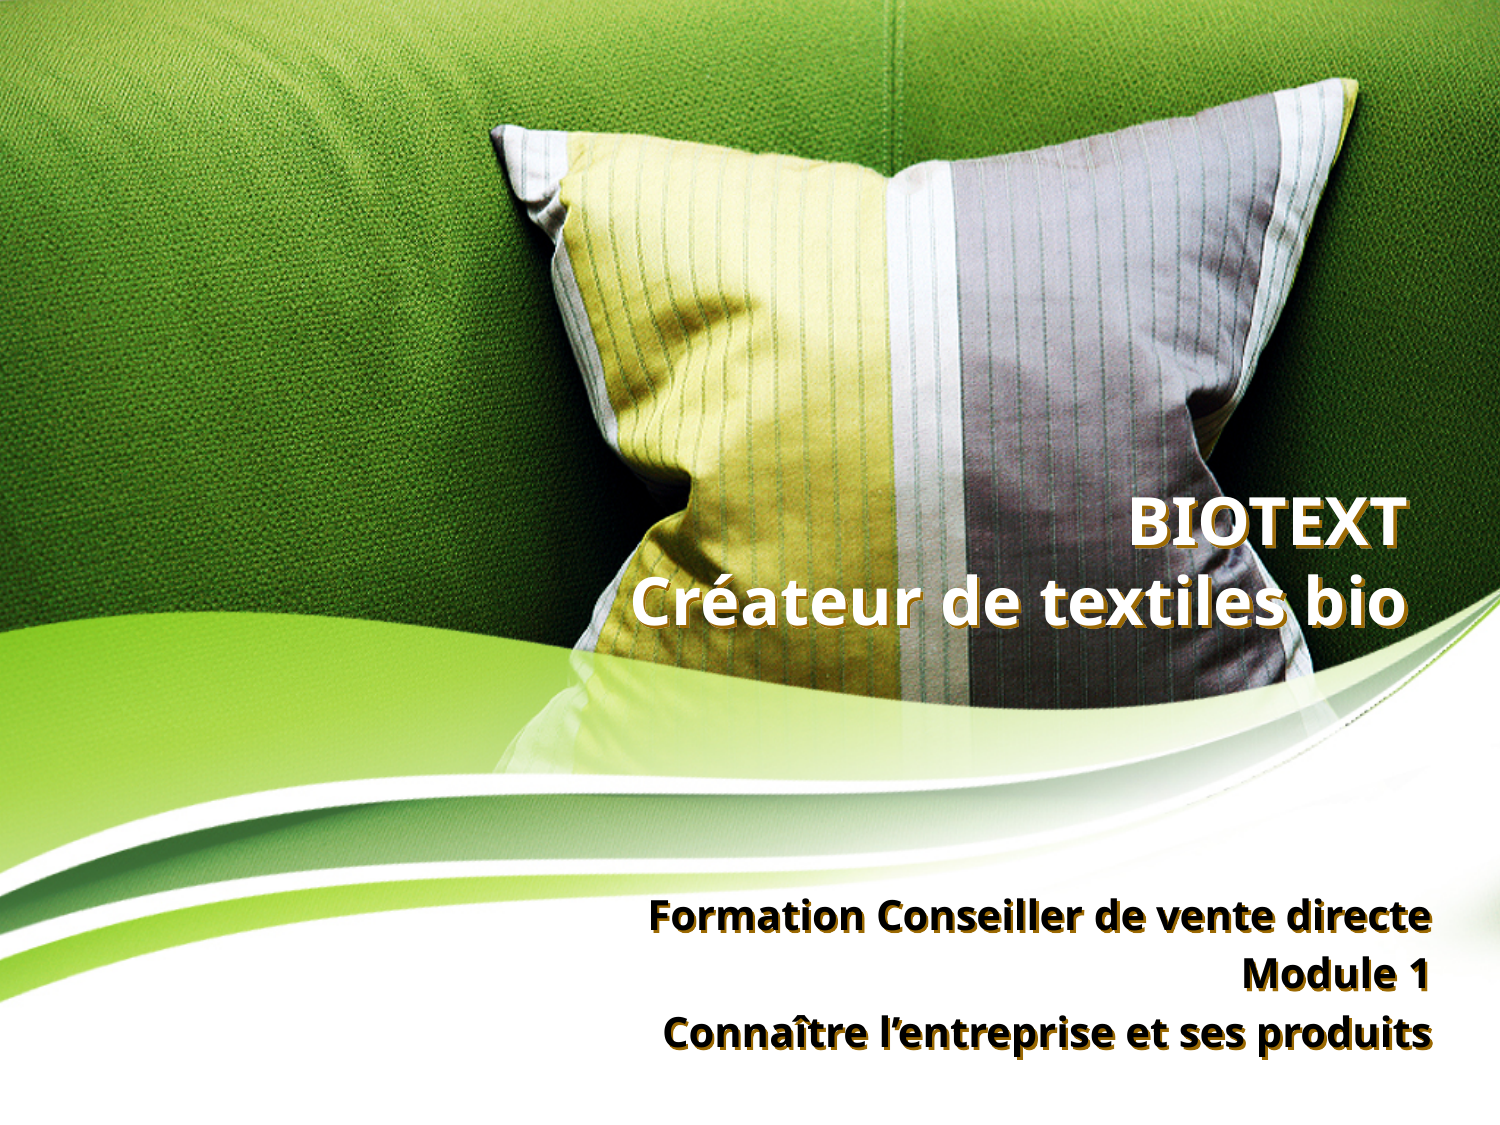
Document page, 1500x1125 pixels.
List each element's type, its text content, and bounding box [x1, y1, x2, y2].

picture [0, 0, 1500, 1125]
subtitle Formation Conseiller de vente directe Module 1 Connaître l’entreprise et ses produits [194, 881, 1447, 1020]
title BIOTEXT Créateur de textiles bio [454, 468, 1424, 650]
